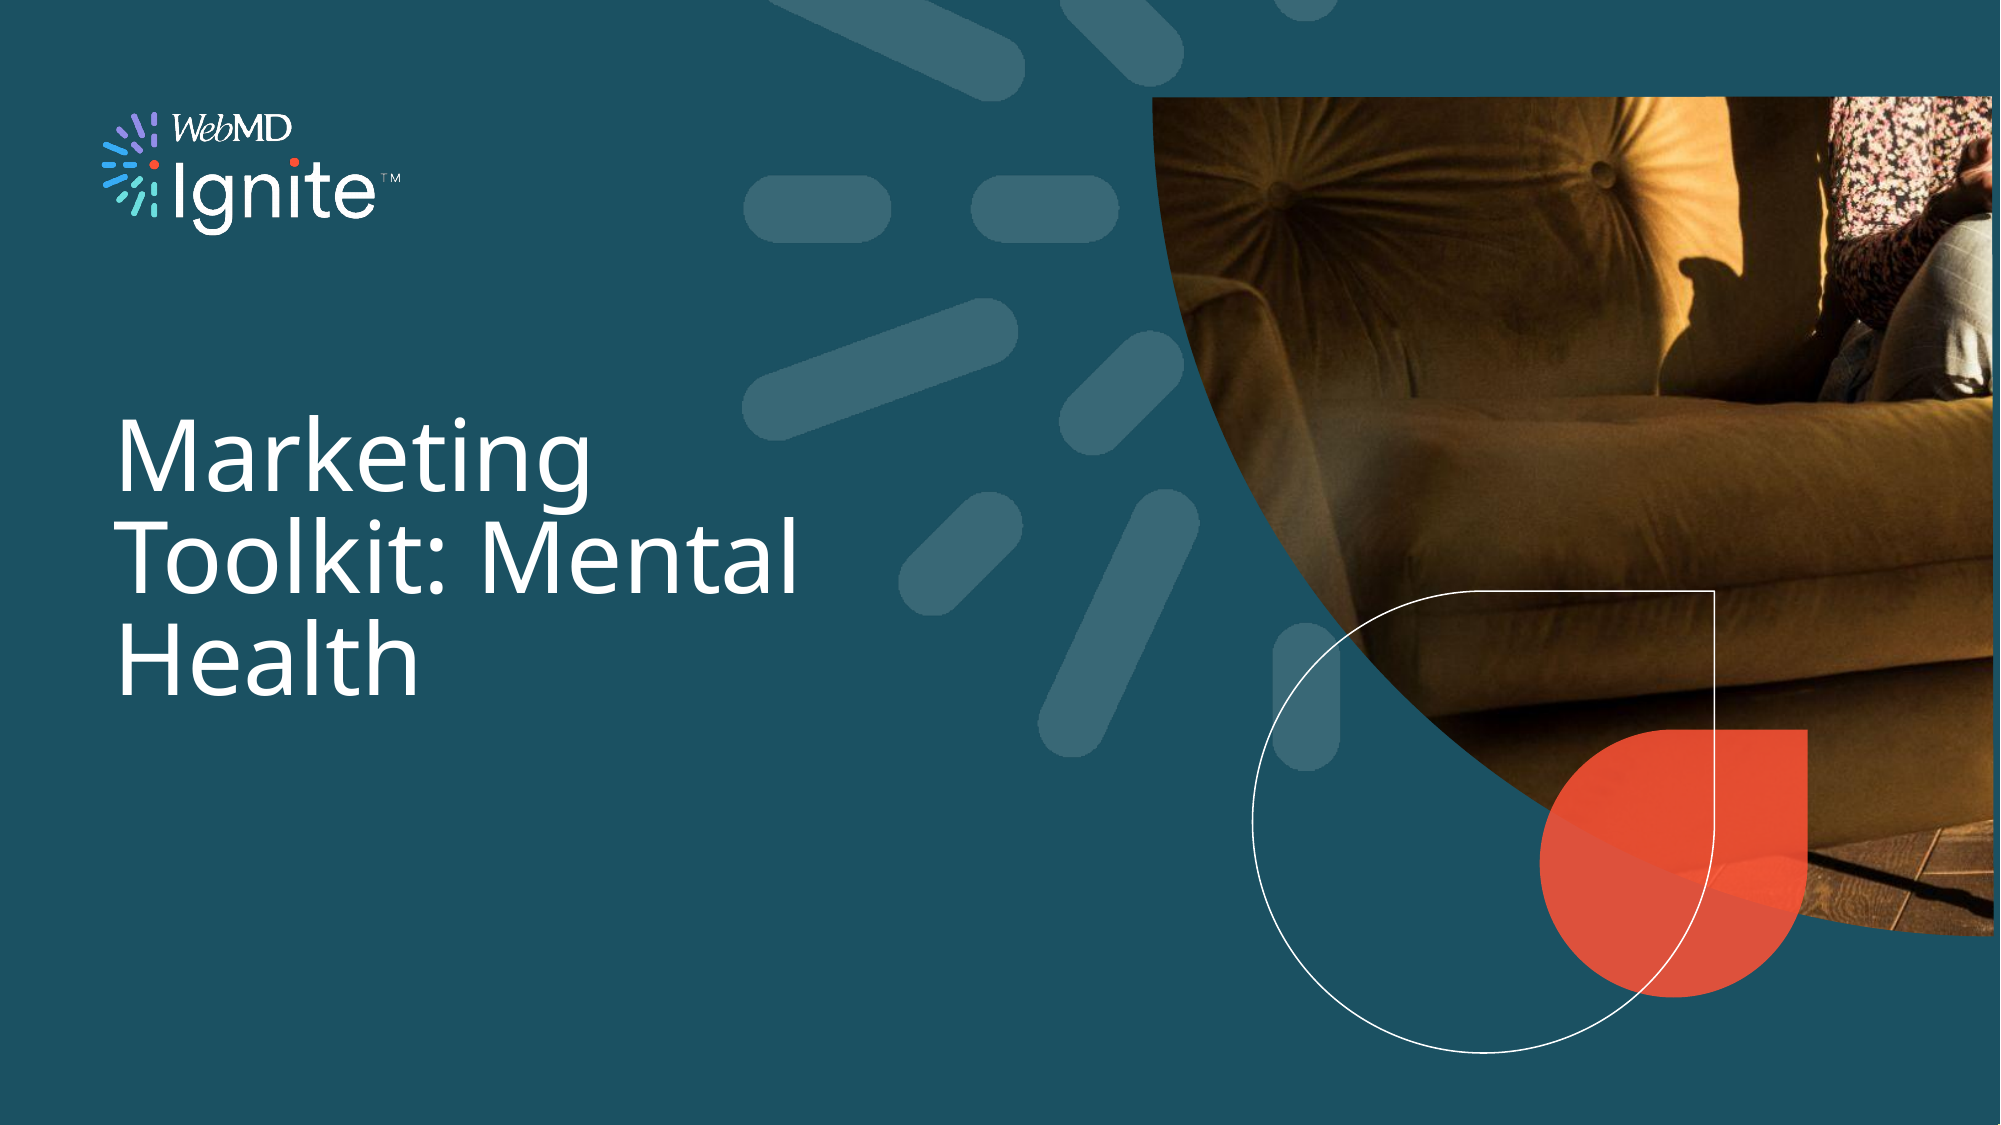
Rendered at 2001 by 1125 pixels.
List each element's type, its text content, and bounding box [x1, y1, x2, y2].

picture [62, 82, 431, 258]
picture [742, 0, 2000, 937]
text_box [1252, 590, 1808, 1054]
list Marketing Toolkit: Mental Health [89, 253, 825, 872]
